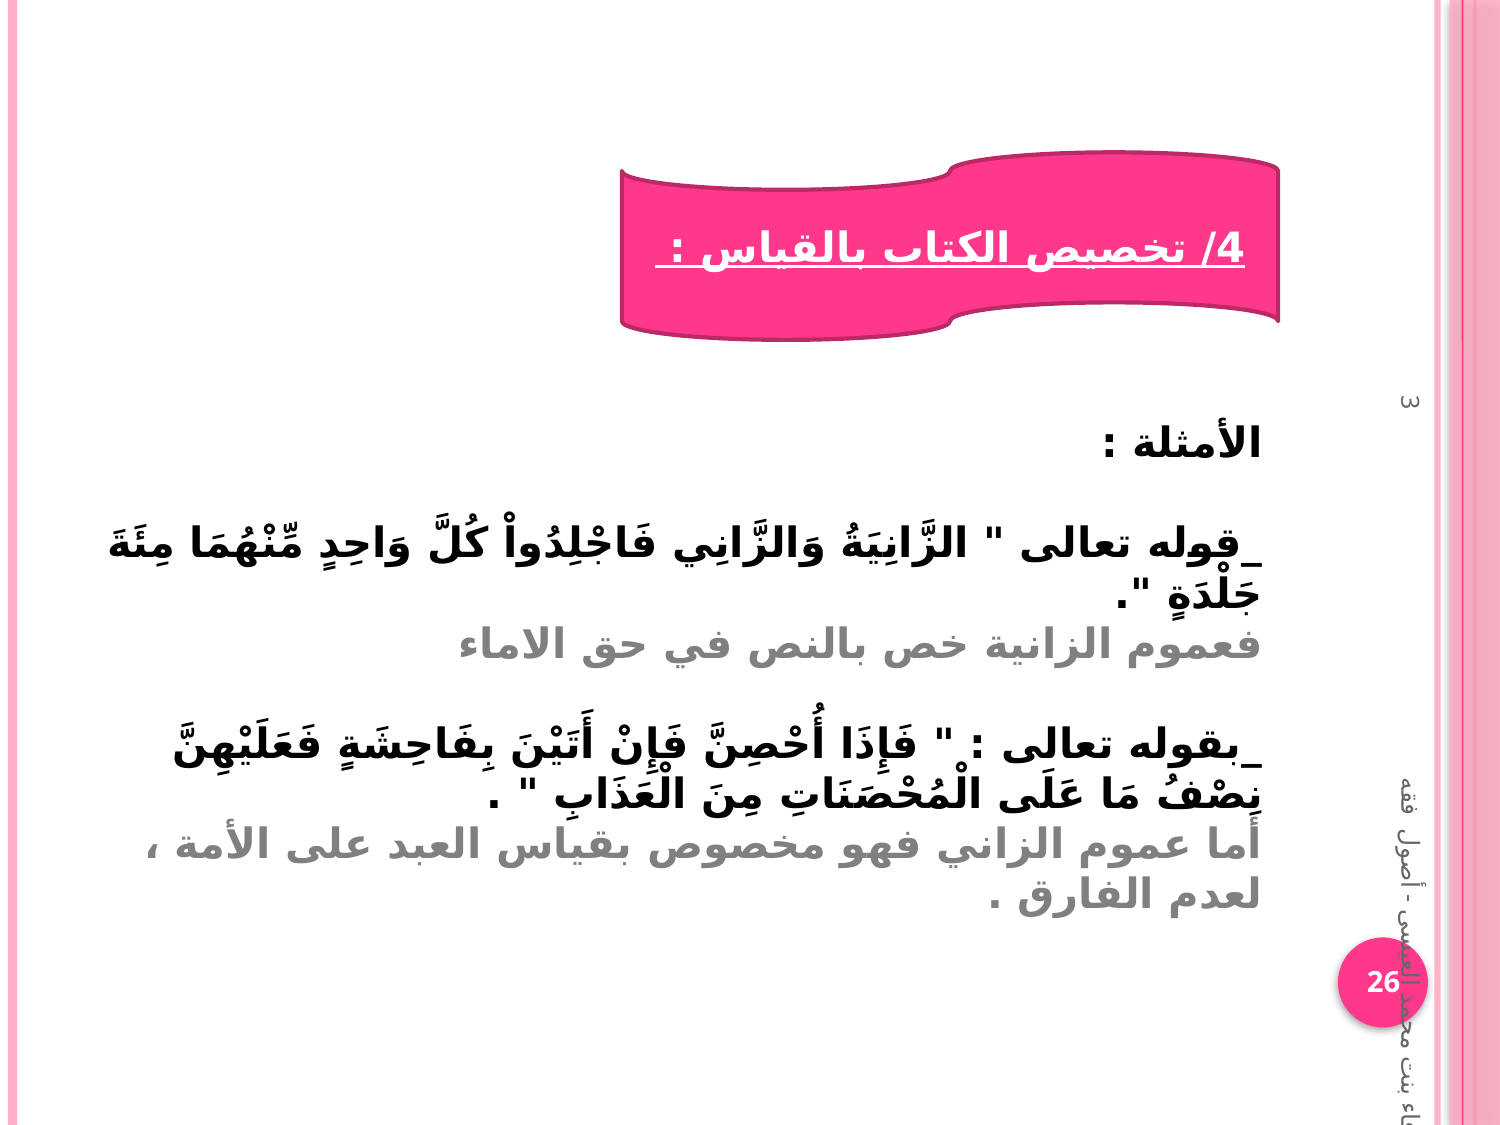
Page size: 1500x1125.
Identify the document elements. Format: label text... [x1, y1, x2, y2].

text_box الأمثلة : _قوله تعالى " الزَّانِيَةُ وَالزَّانِي فَاجْلِدُواْ كُلَّ وَاحِدٍ مِّنْهُمَا مِئَةَ جَلْدَةٍ ". فعموم الزانية خص بالنص في حق الاماء _بقوله تعالى : " فَإِذَا أُحْصِنَّ فَإِنْ أَتَيْنَ بِفَاحِشَةٍ فَعَلَيْهِنَّ نِصْفُ مَا عَلَى الْمُحْصَنَاتِ مِنَ الْعَذَابِ " . أما عموم الزاني فهو مخصوص بقياس العبد على الأمة ، لعدم الفارق . [76, 408, 1278, 969]
slide_number 26 [1333, 940, 1434, 1027]
text_box 4/ تخصيص الكتاب بالقياس : [619, 150, 1281, 342]
footer وفاء بنت محمد العيسى - أصول فقه 3 [1379, 380, 1440, 906]
